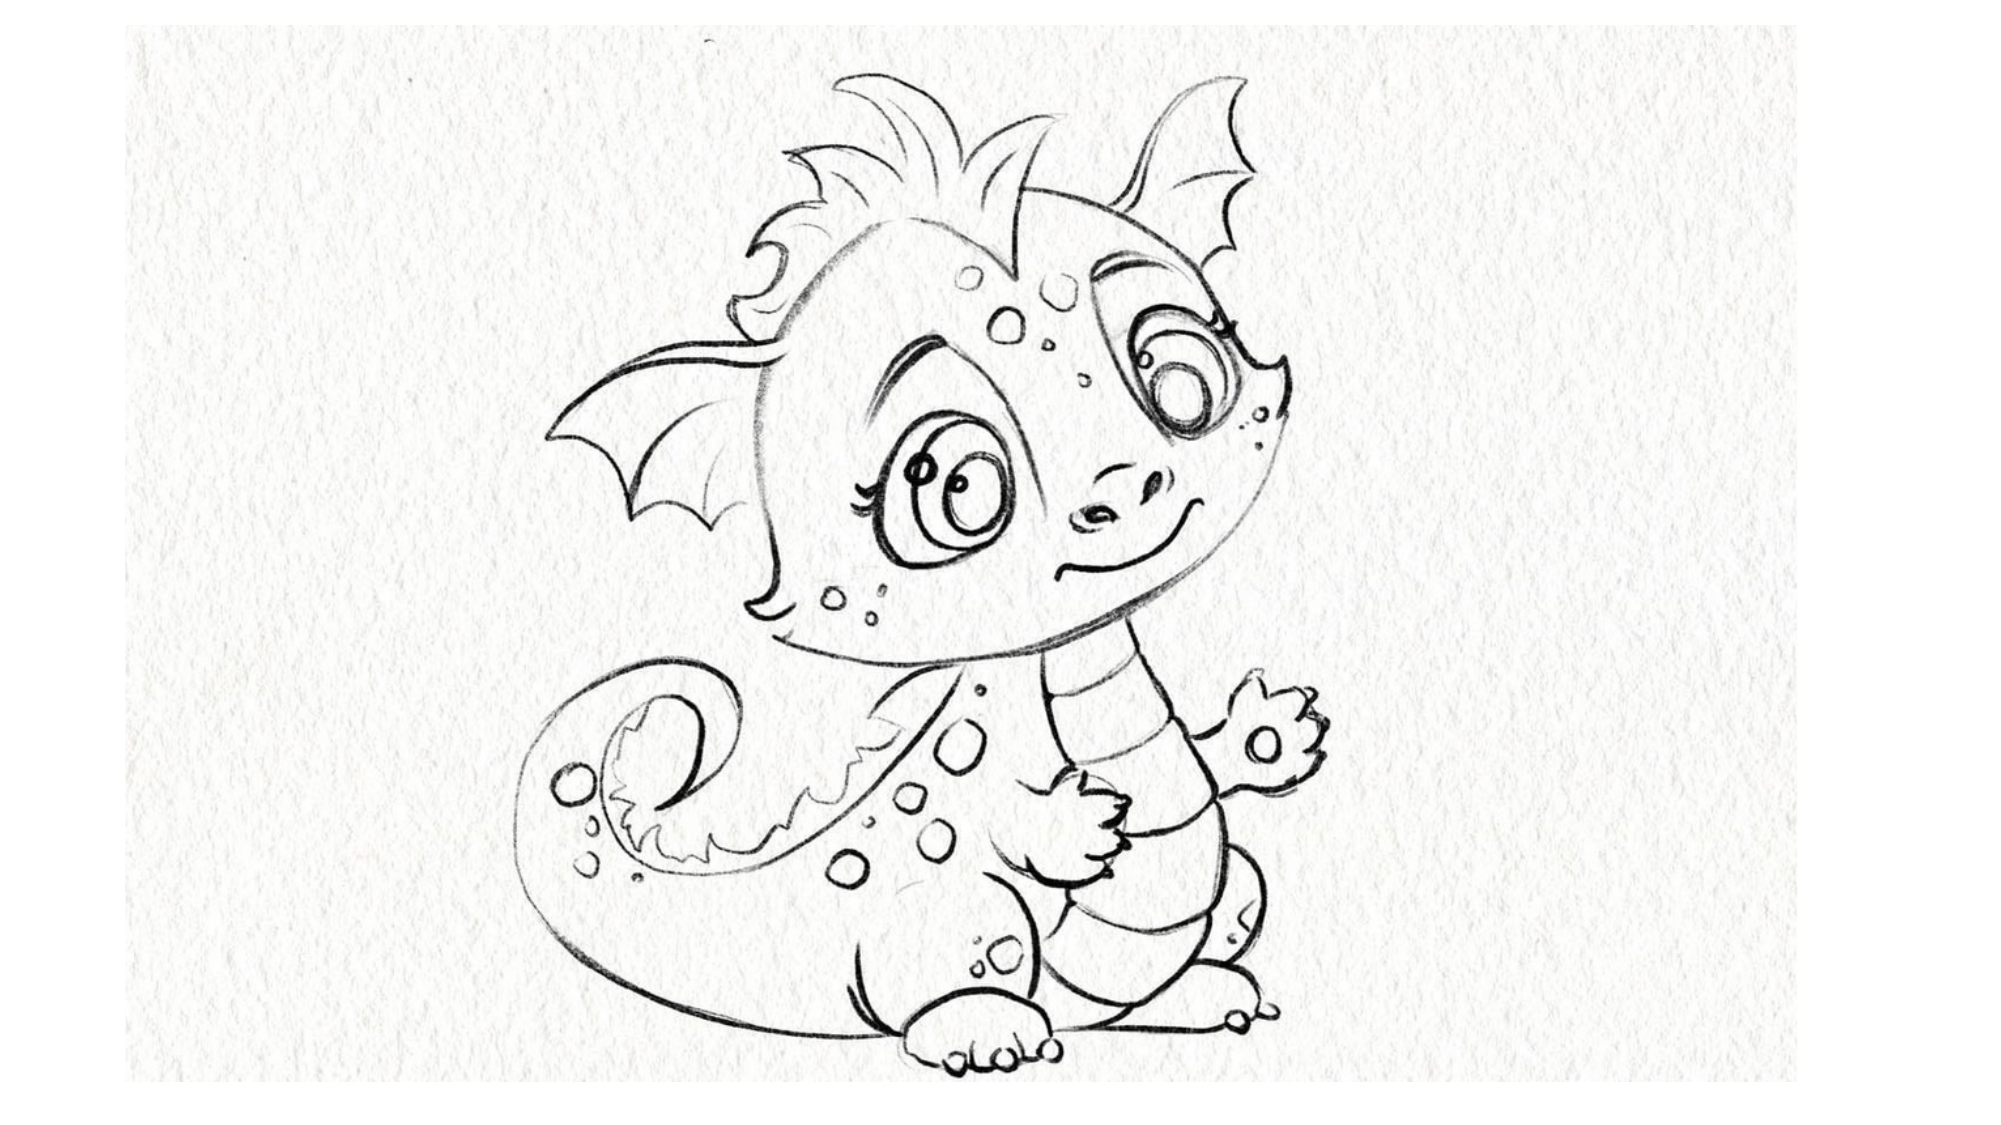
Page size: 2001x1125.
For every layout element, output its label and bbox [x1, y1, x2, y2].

picture [125, 25, 1798, 1082]
